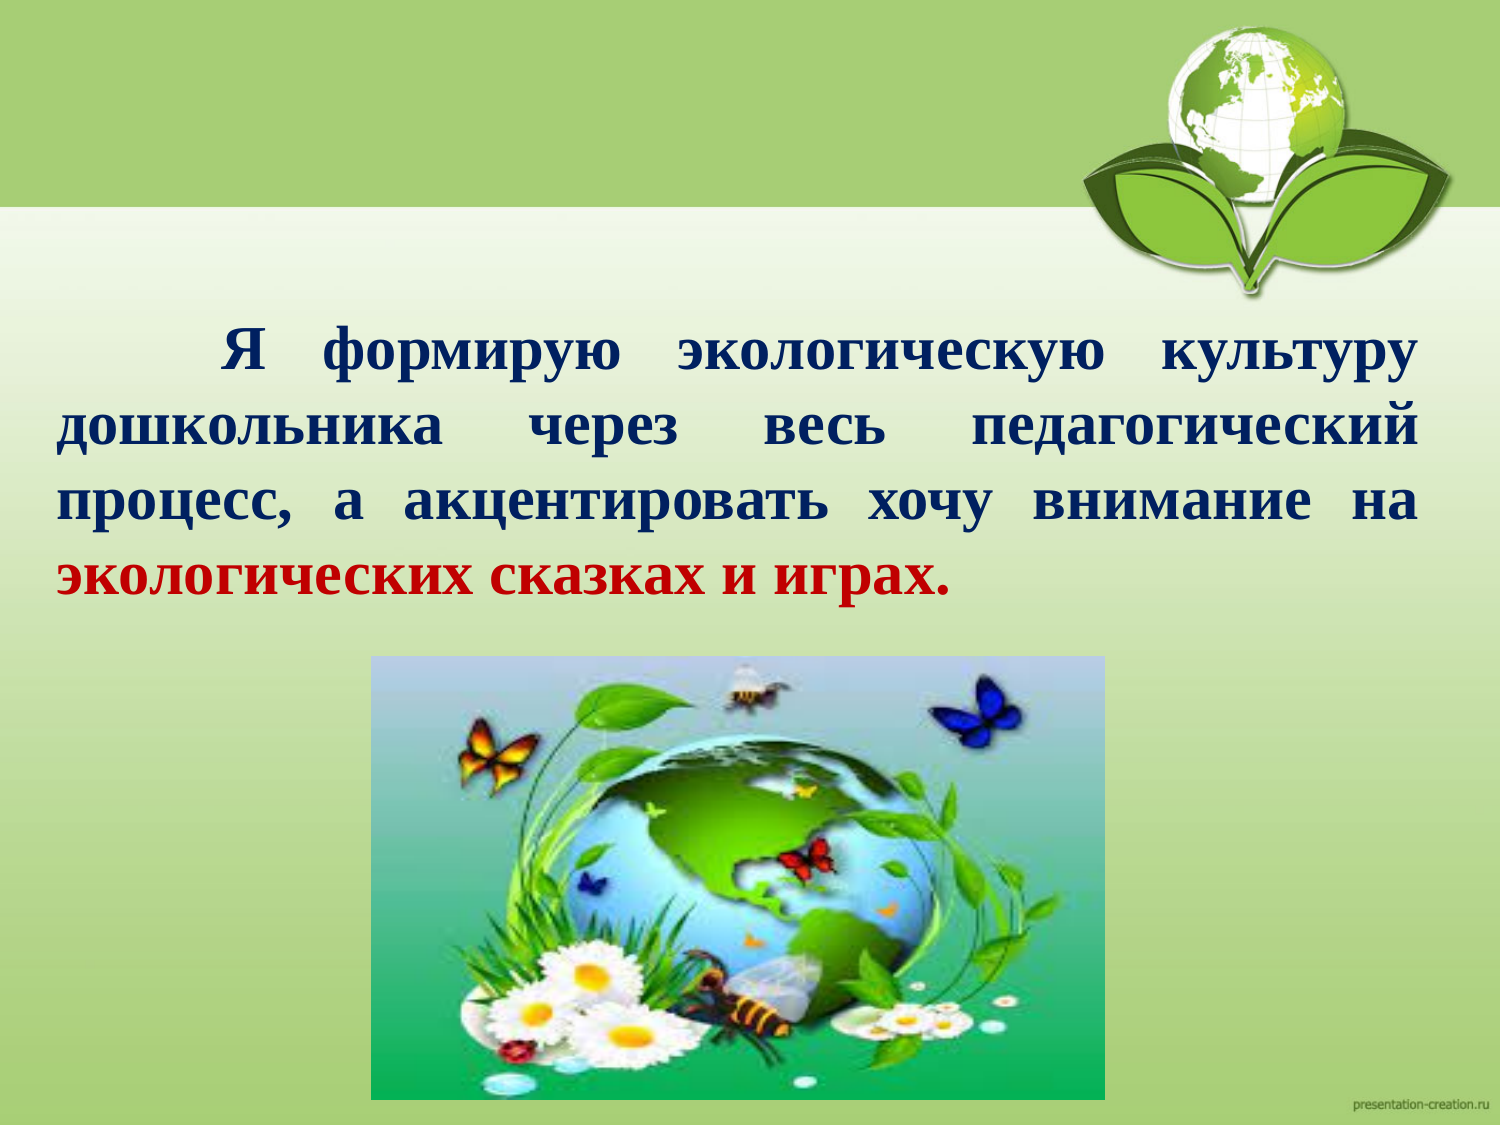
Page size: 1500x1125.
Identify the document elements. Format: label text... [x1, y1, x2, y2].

title Я формирую экологическую культуру дошкольника через весь педагогический процесс, а акцентировать хочу внимание на экологических сказках и играх. [41, 101, 1436, 740]
picture [0, 0, 1500, 1125]
